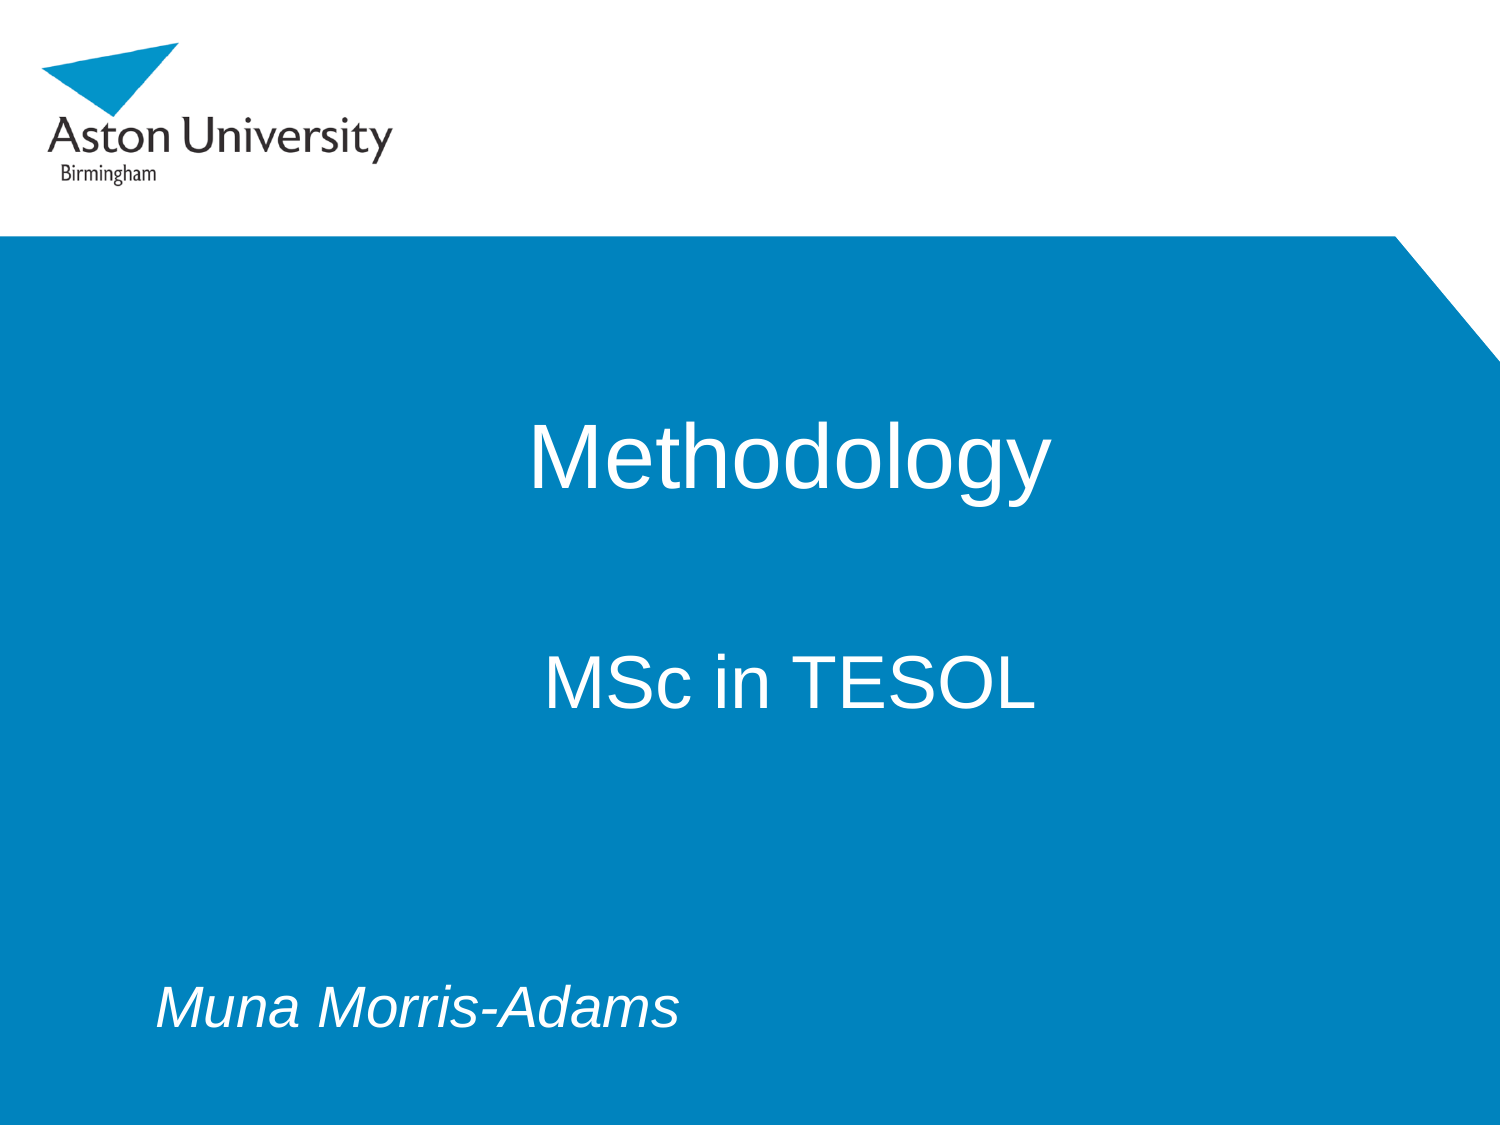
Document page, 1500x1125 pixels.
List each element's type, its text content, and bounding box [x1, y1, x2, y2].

subtitle Muna Morris-Adams [155, 969, 1400, 1029]
picture [793, 657, 835, 707]
picture [659, 668, 689, 708]
picture [736, 668, 766, 707]
title Methodology MSc in TESOL [155, 396, 1400, 634]
picture [844, 657, 883, 707]
picture [550, 657, 599, 707]
picture [610, 656, 651, 708]
picture [941, 656, 991, 708]
picture [1002, 657, 1034, 707]
picture [719, 669, 724, 707]
picture [892, 656, 933, 708]
picture [39, 41, 394, 187]
